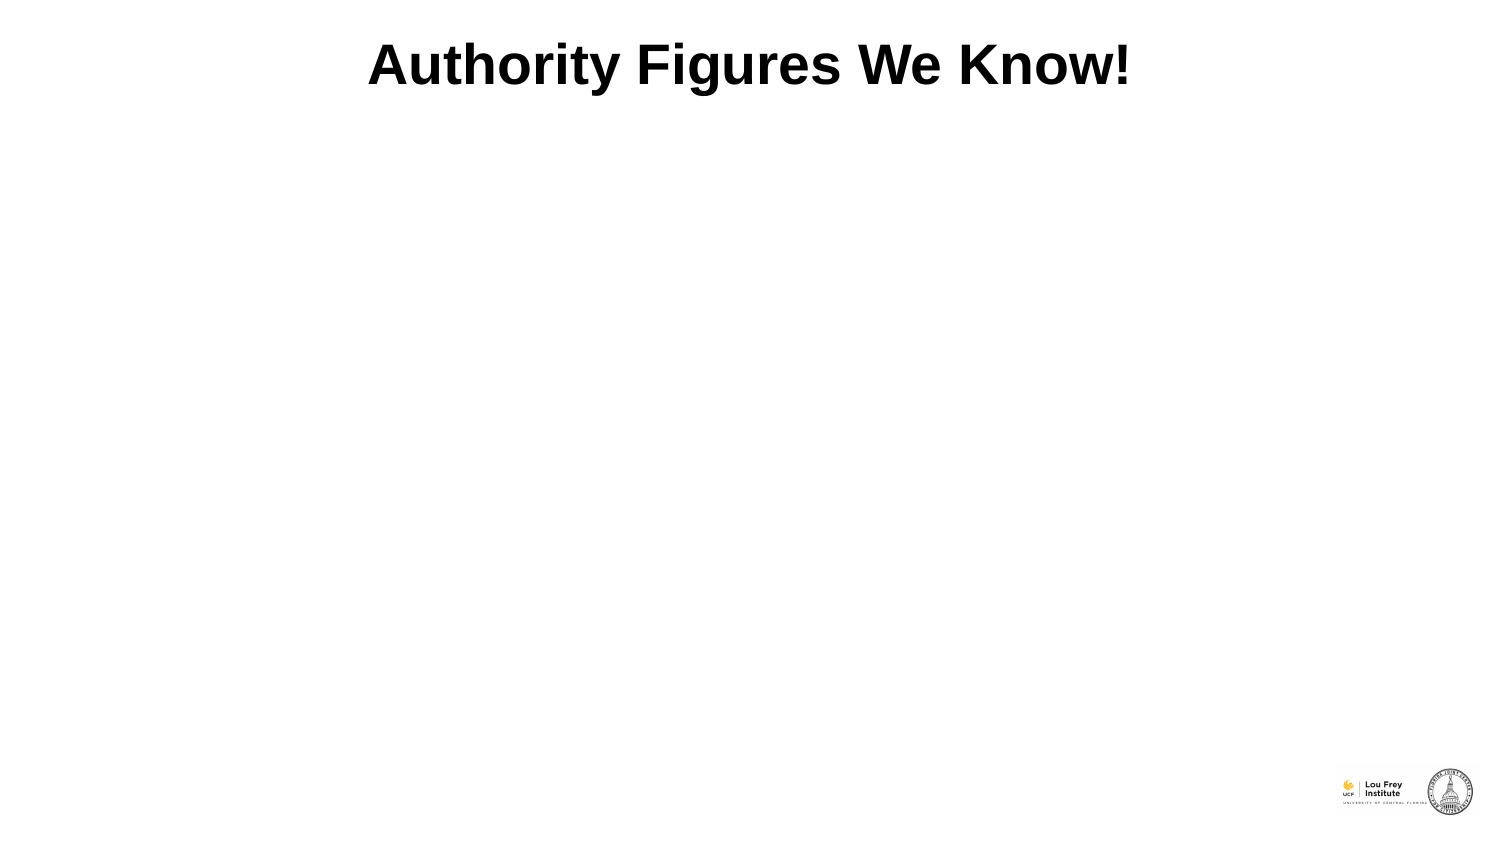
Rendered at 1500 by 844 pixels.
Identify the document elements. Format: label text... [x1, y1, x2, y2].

title Authority Figures We Know! [51, 18, 1449, 113]
picture [1336, 763, 1483, 820]
